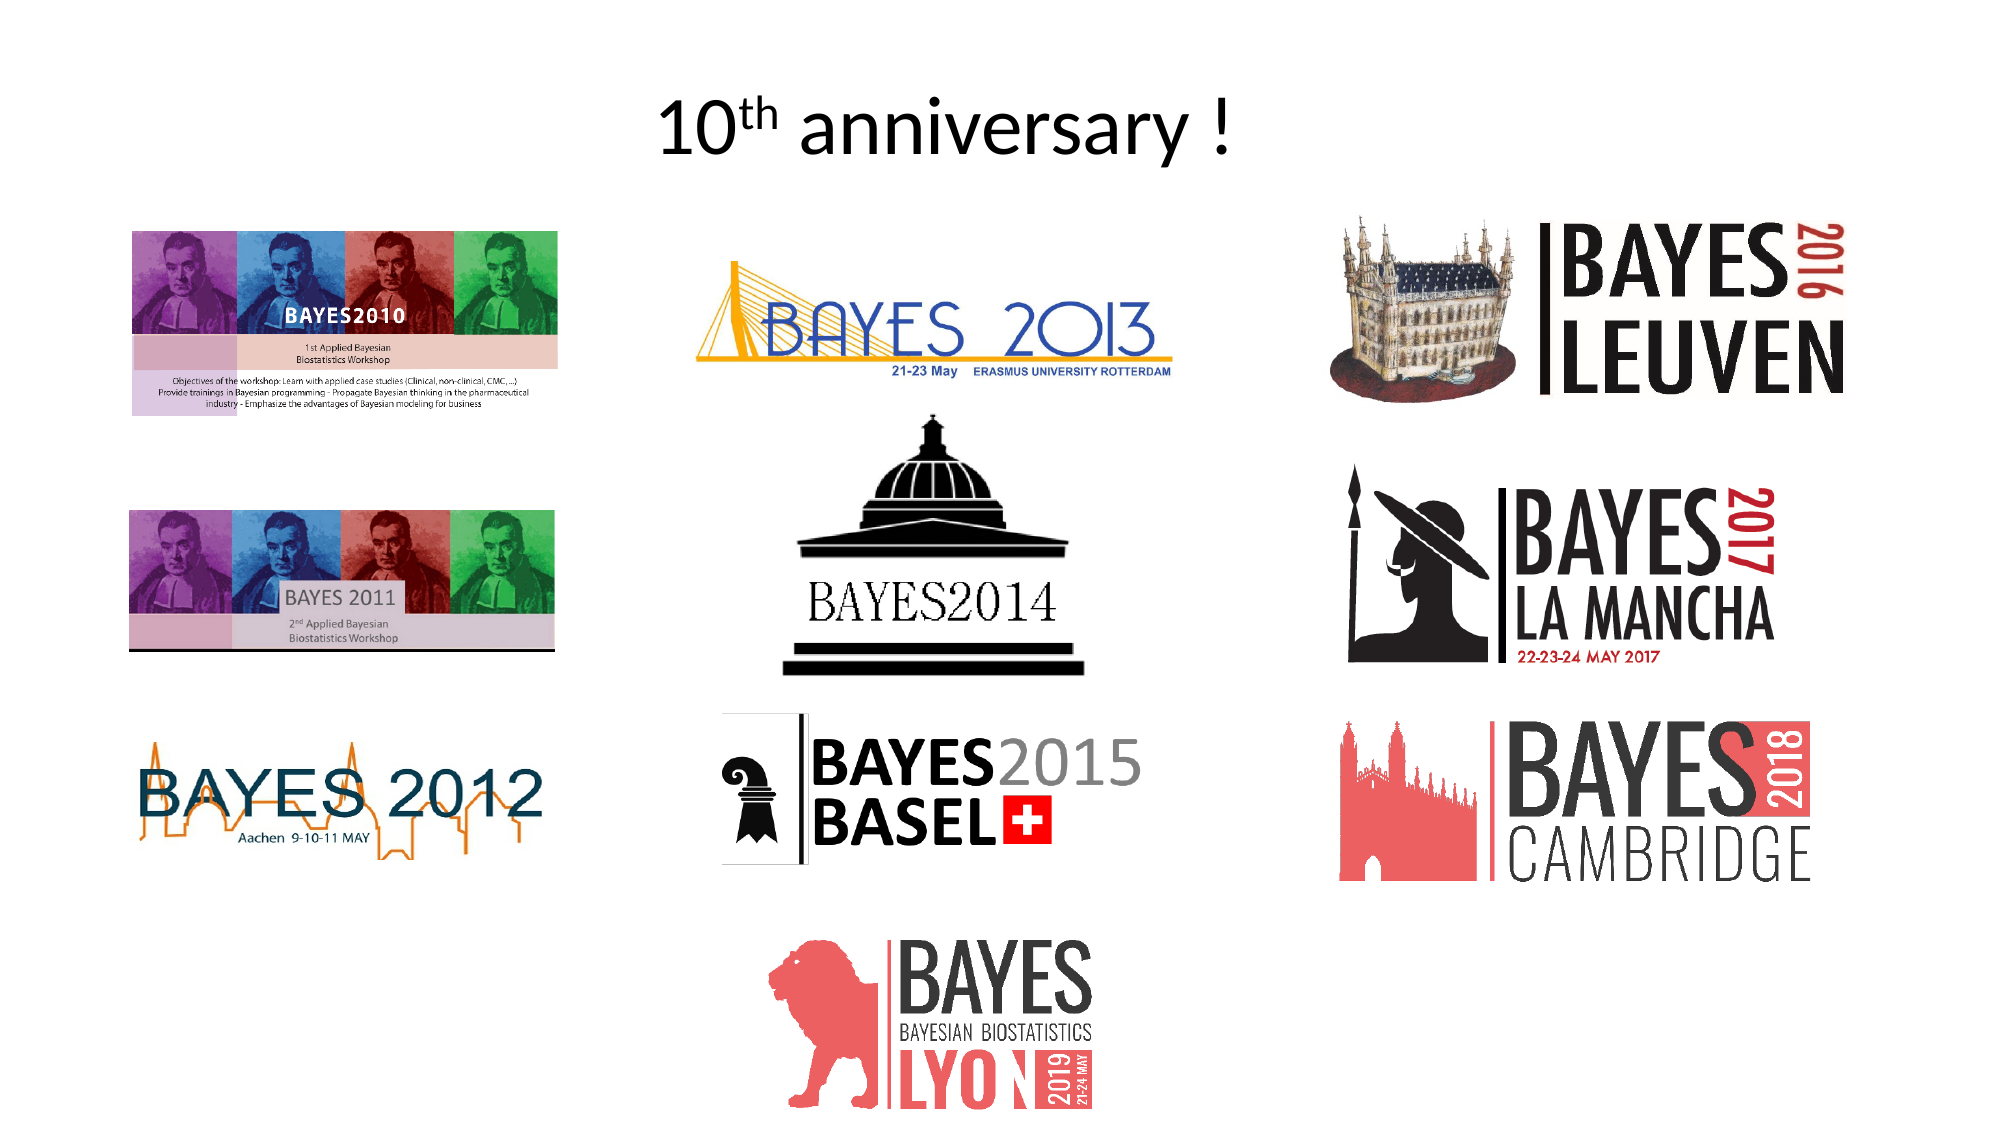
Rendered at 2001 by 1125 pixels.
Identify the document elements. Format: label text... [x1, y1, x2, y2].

picture [760, 932, 1099, 1116]
picture [57, 741, 628, 860]
picture [132, 231, 558, 416]
picture [1328, 708, 1821, 893]
picture [1328, 451, 1793, 680]
picture [129, 510, 555, 652]
picture [722, 694, 1188, 908]
picture [673, 252, 1188, 382]
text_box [1305, 201, 1847, 417]
text_box 10th anniversary ! [638, 63, 1252, 179]
picture [770, 386, 1091, 690]
